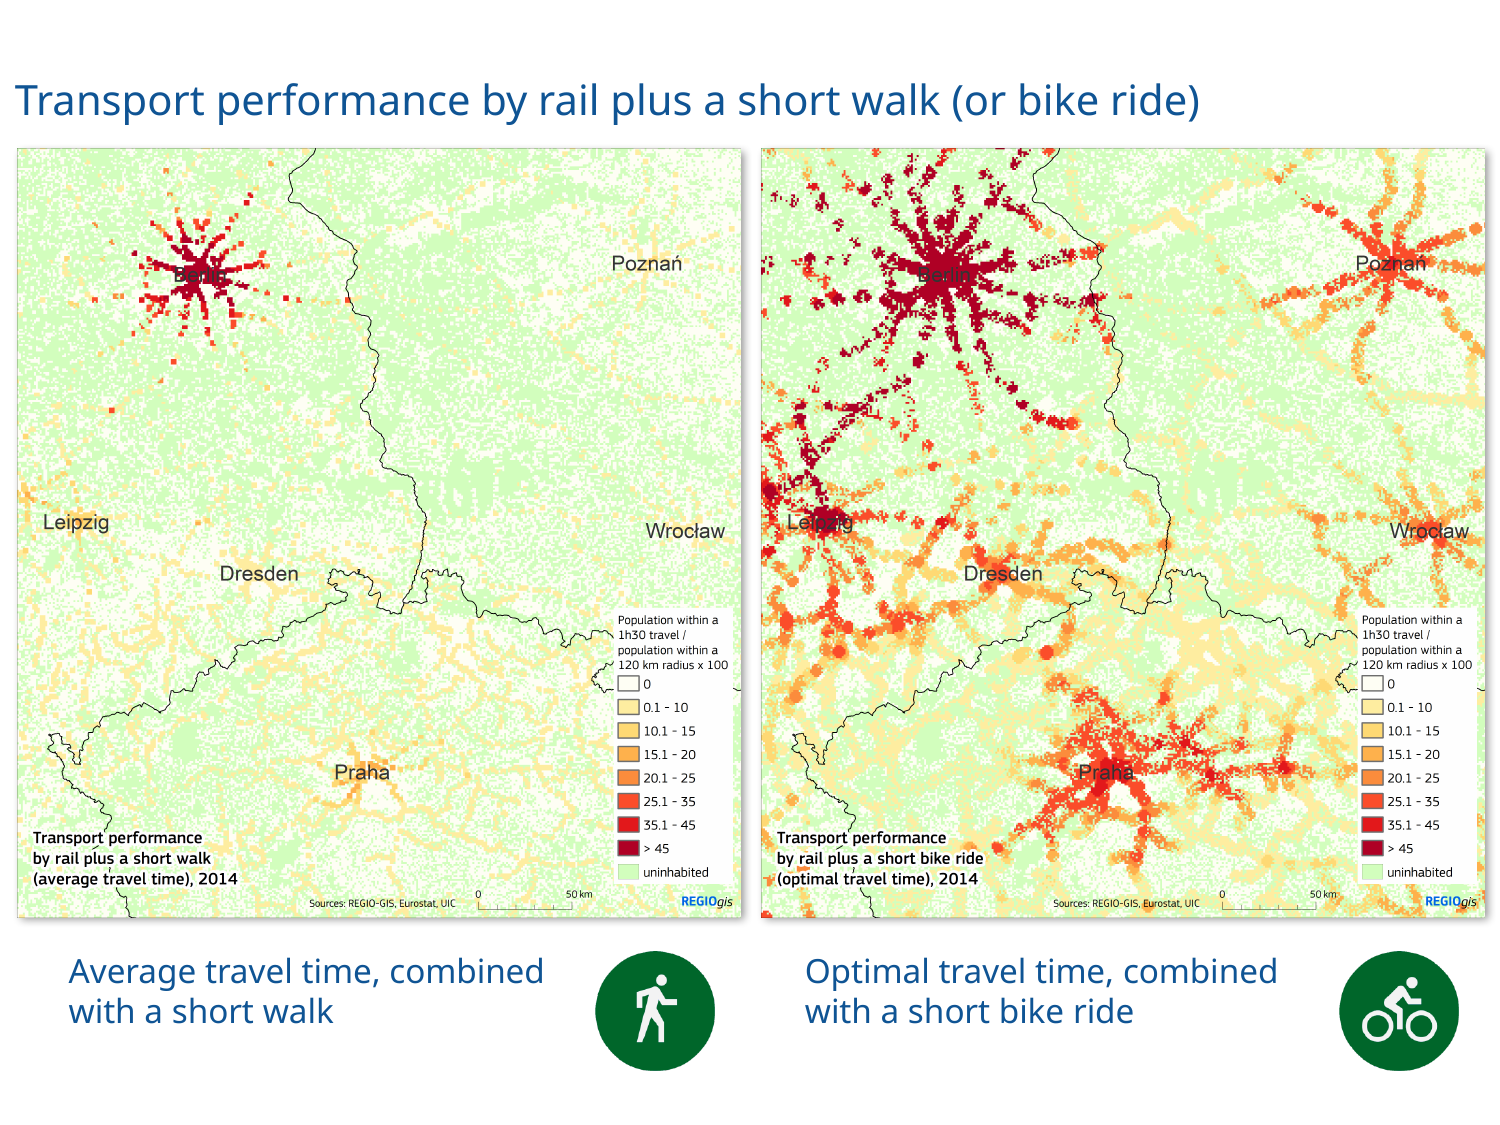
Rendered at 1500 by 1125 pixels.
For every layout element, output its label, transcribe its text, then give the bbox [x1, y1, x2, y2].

text_box Optimal travel time, combined with a short bike ride [789, 942, 1295, 1038]
picture [17, 148, 741, 919]
text_box Average travel time, combined with a short walk [53, 942, 561, 1038]
picture [761, 148, 1485, 919]
text_box Transport performance by rail plus a short walk (or bike ride) [0, 66, 1459, 132]
picture [594, 950, 715, 1071]
picture [1339, 950, 1459, 1071]
